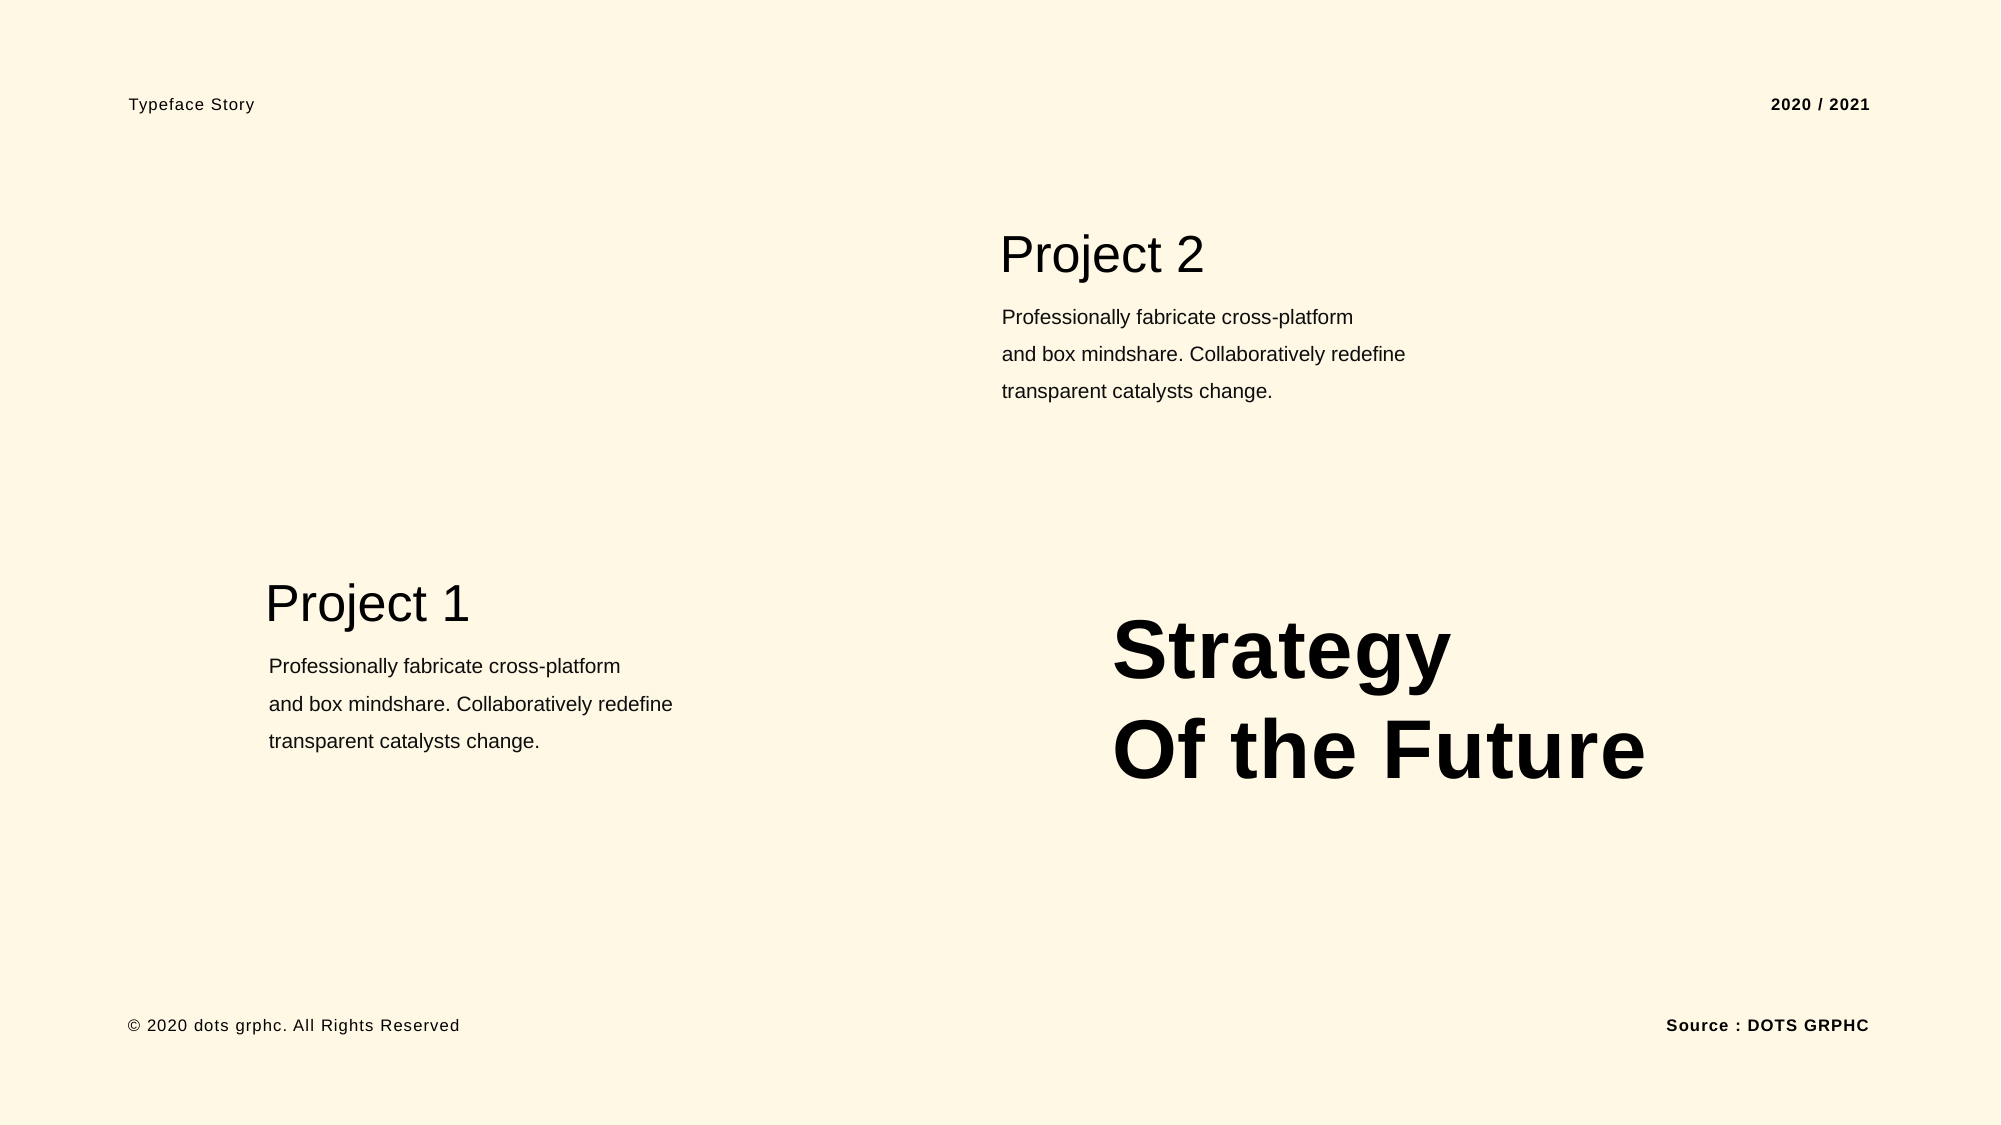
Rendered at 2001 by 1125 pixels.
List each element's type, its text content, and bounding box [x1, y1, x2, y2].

text_box Typeface Story [72, 86, 311, 122]
text_box Professionally fabricate cross-platform and box mindshare. Collaboratively redefine transparent catalysts change. [1001, 290, 1407, 404]
text_box Professionally fabricate cross-platform and box mindshare. Collaboratively redefine transparent catalysts change. [269, 640, 674, 753]
text_box Project 1 [250, 562, 490, 640]
text_box Source : DOTS GRPHC [1538, 1007, 1884, 1042]
text_box 2020 / 2021 [1688, 86, 1885, 122]
text_box Project 2 [984, 212, 1224, 290]
text_box © 2020 dots grphc. All Rights Reserved [113, 1007, 490, 1043]
text_box Strategy Of the Future [1097, 587, 1689, 803]
